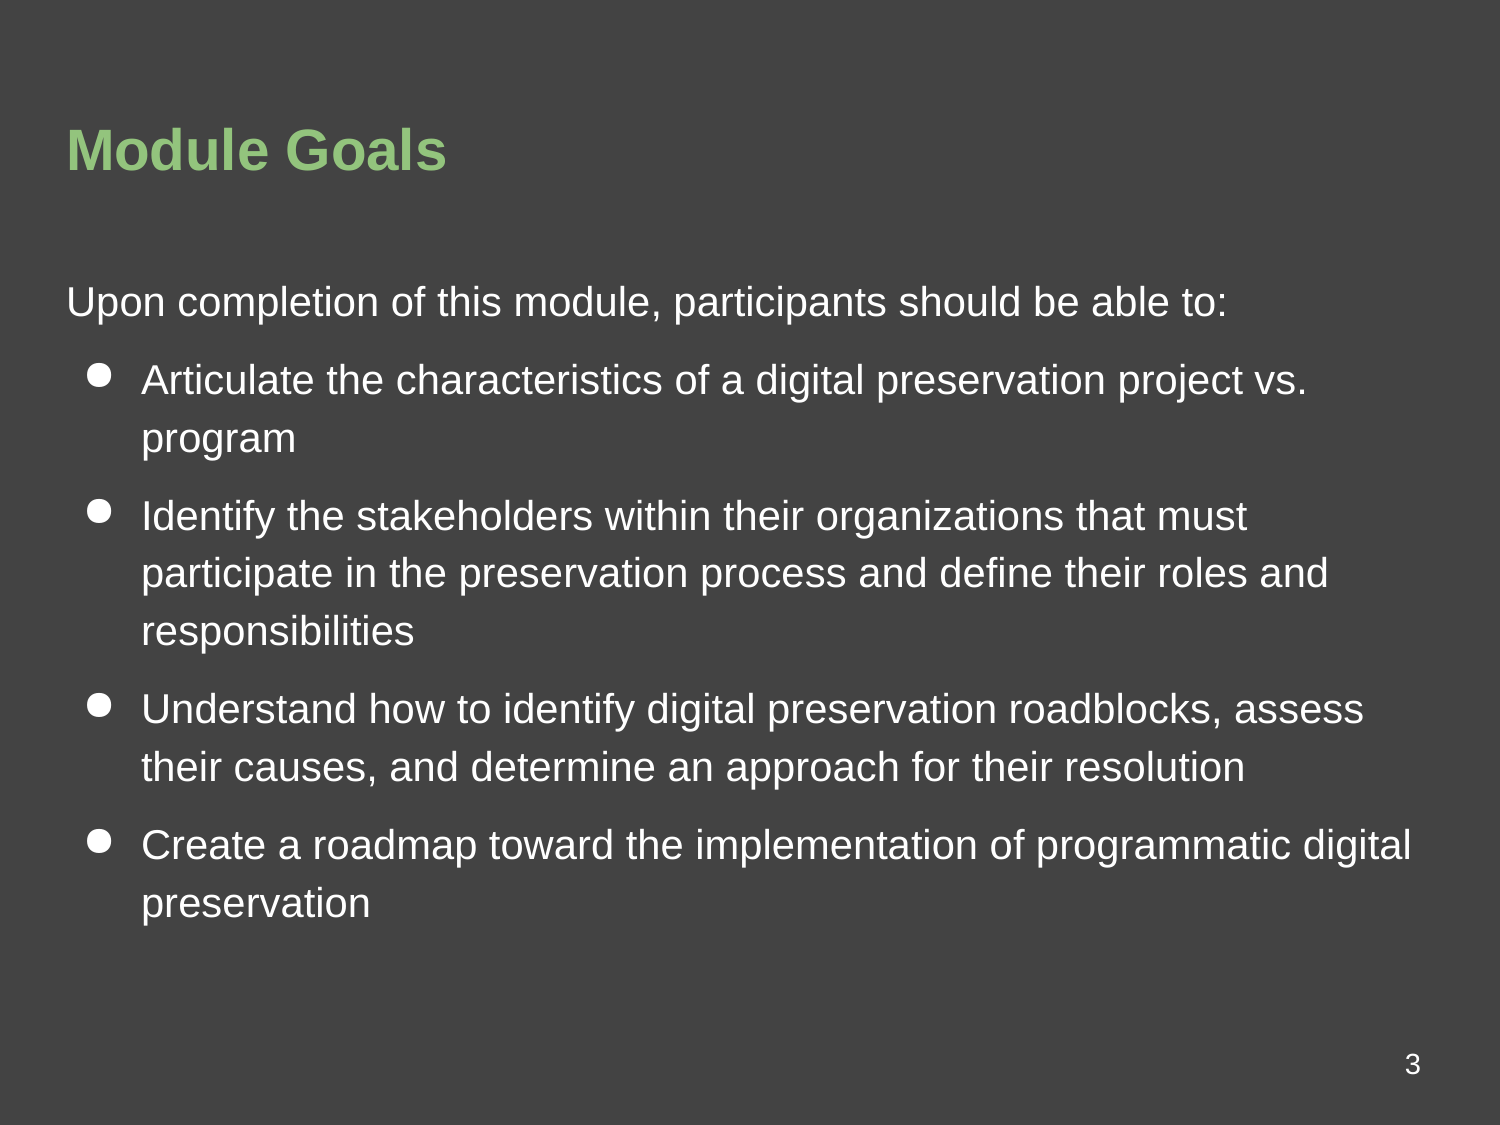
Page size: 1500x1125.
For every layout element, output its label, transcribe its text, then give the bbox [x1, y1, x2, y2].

slide_number 3 [1389, 1019, 1480, 1106]
title Module Goals [51, 97, 1449, 223]
list Upon completion of this module, participants should be able to: Articulate the characteristics of a digital preservation project vs. program Identify the stakeholders within their organizations that must participate in the preservation process and define their roles and responsibilities Understand how to identify digital preservation roadblocks, assess their causes, and determine an approach for their resolution Create a roadmap toward the implementation of programmatic digital preservation [51, 252, 1449, 1000]
